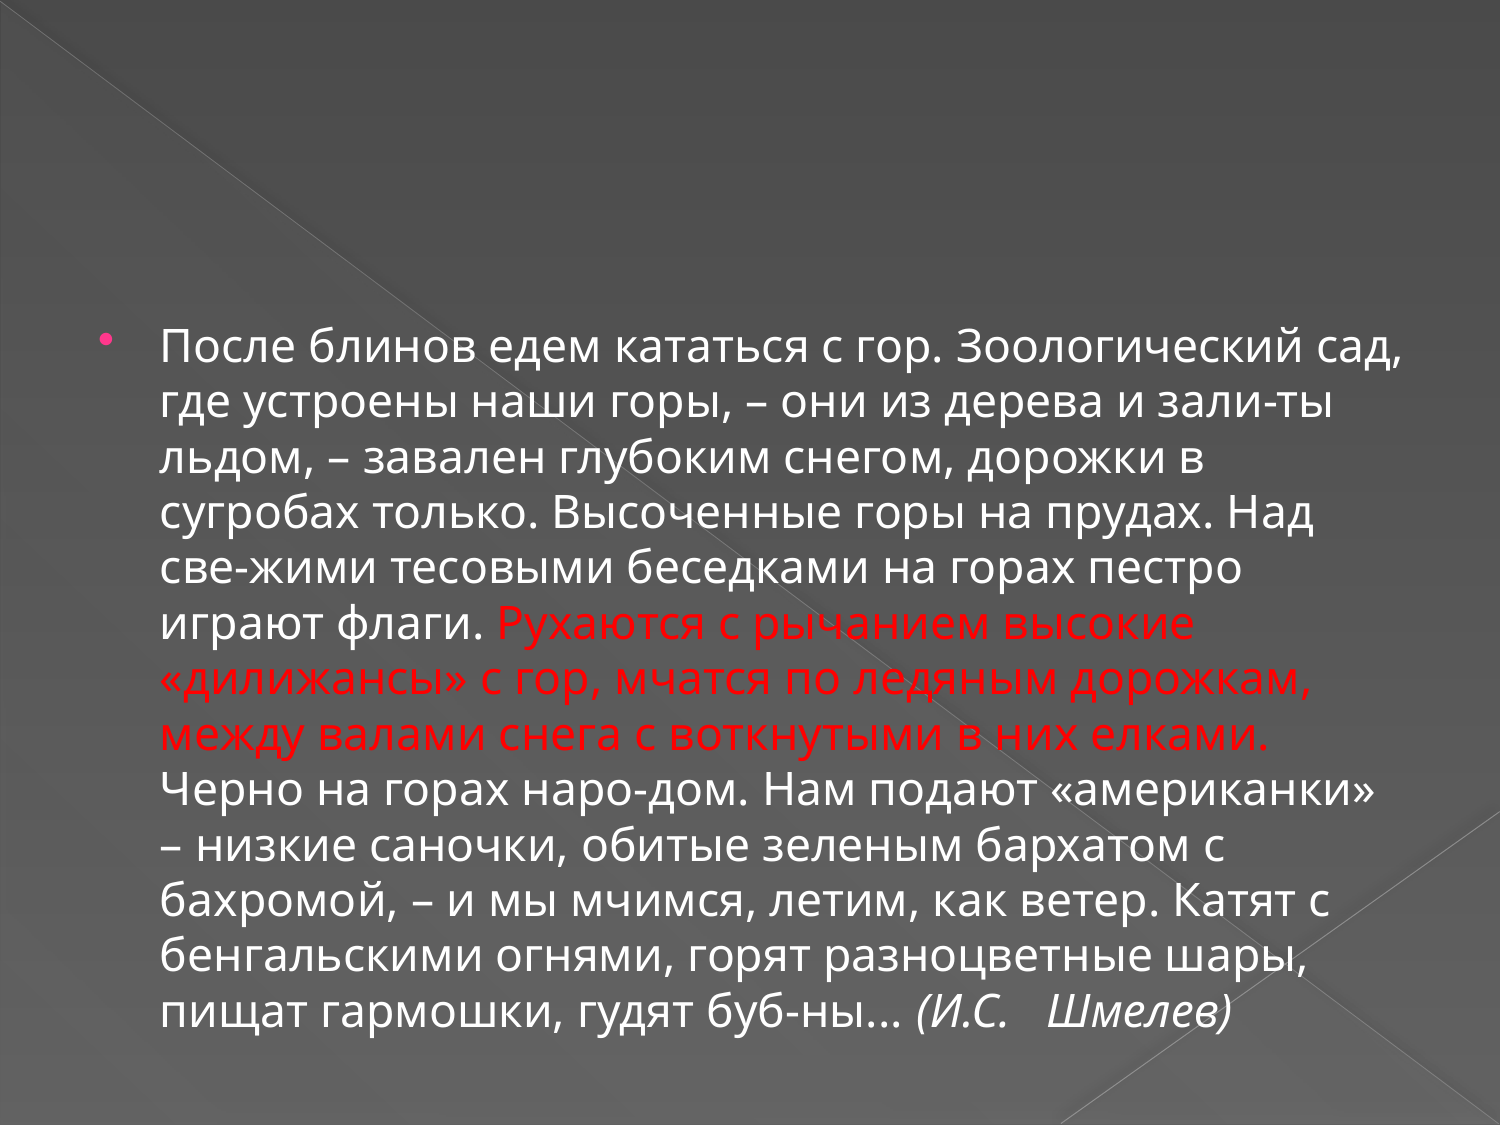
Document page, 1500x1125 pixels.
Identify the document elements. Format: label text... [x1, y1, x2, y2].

list После блинов едем кататься с гор. Зоологический сад, где устроены наши горы, – они из дерева и зали-ты льдом, – завален глубоким снегом, дорожки в сугробах только. Высоченные горы на прудах. Над све-жими тесовыми беседками на горах пестро играют флаги. Рухаются с рычанием высокие «дилижансы» с гор, мчатся по ледяным дорожкам, между валами снега с воткнутыми в них елками. Черно на горах наро-дом. Нам подают «американки» – низкие саночки, обитые зеленым бархатом с бахромой, – и мы мчимся, летим, как ветер. Катят с бенгальскими огнями, горят разноцветные шары, пищат гармошки, гудят буб-ны... (И.С. Шмелев) [75, 308, 1425, 1059]
